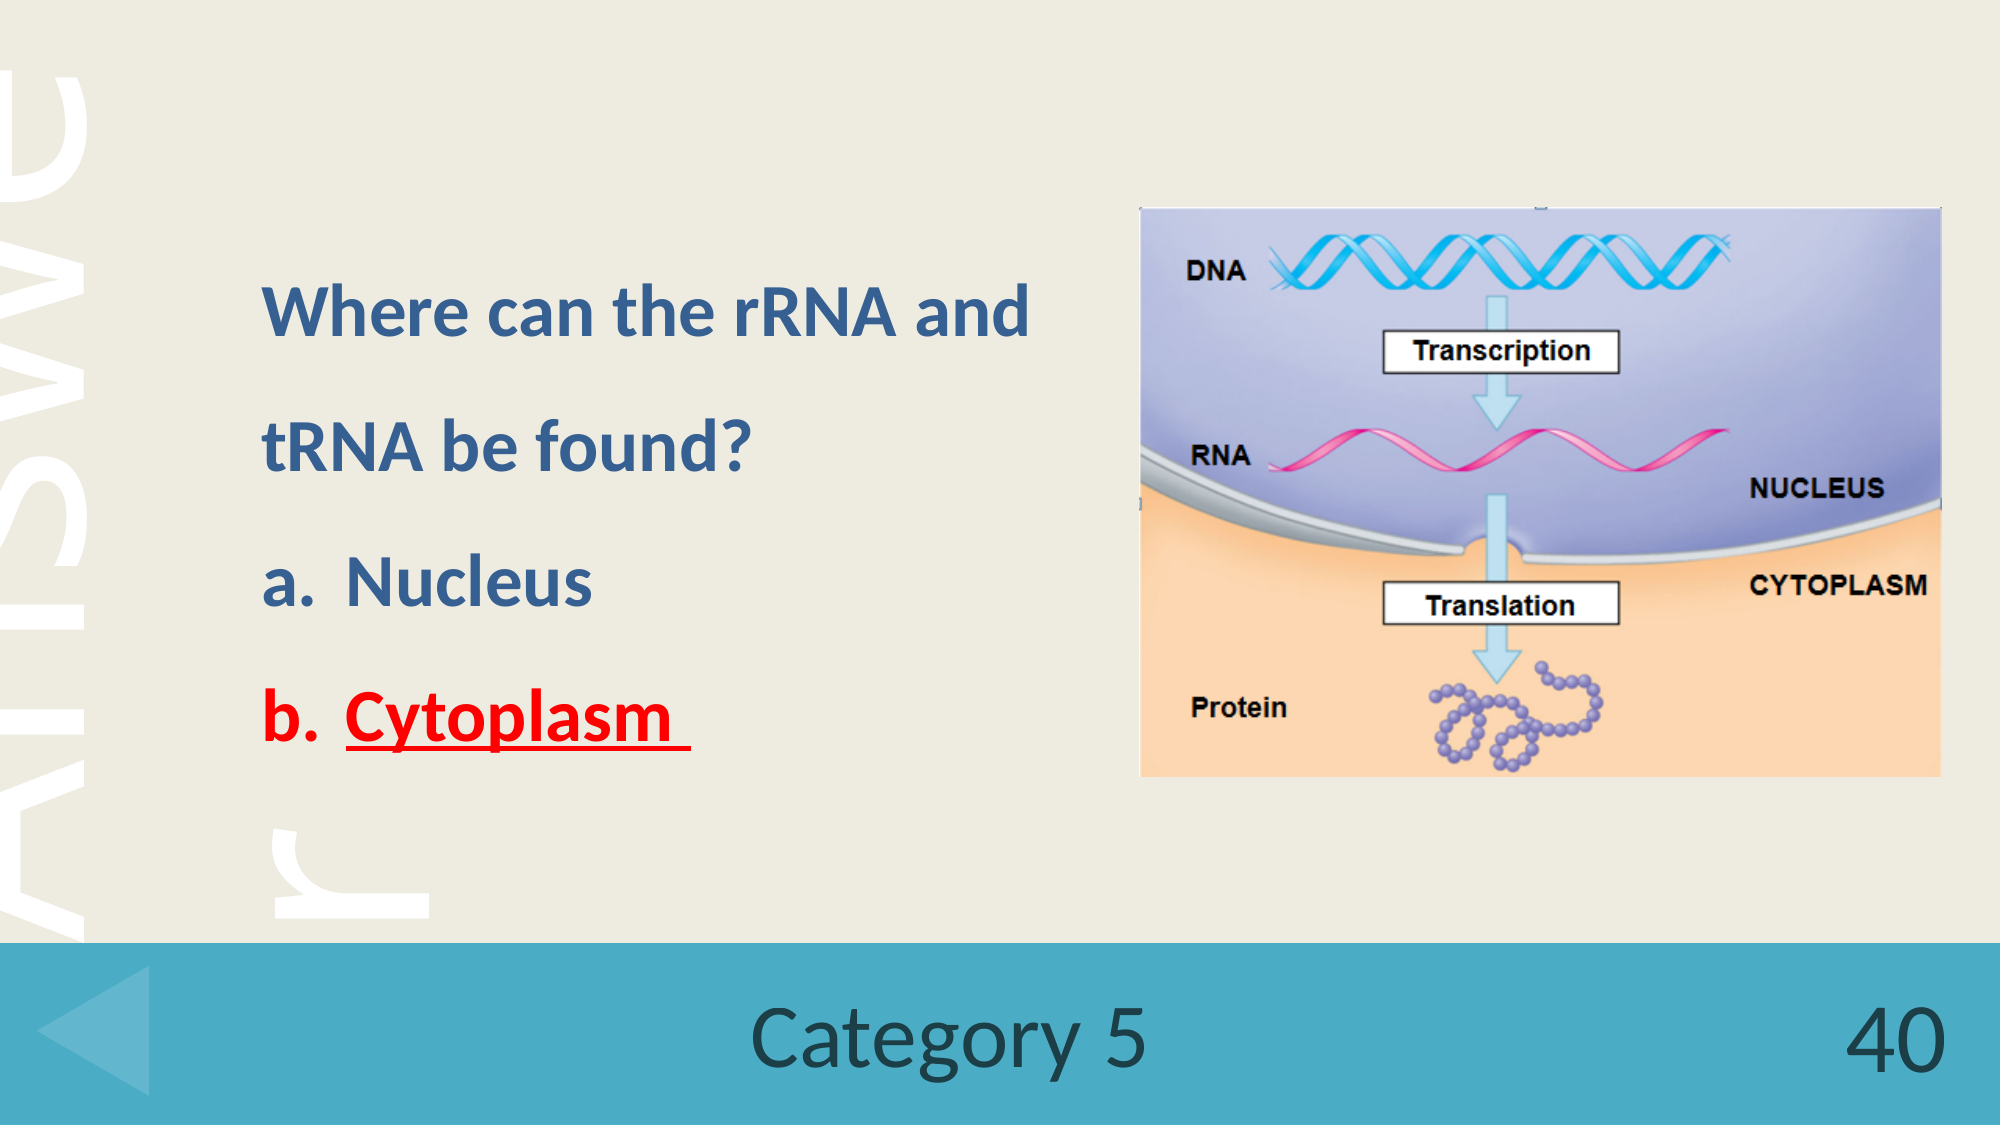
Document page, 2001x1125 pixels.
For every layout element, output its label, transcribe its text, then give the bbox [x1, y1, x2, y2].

title Category 5 [50, 937, 1850, 1125]
list 40 [1850, 967, 1963, 1097]
list Where can the rRNA and tRNA be found? Nucleus Cytoplasm [246, 53, 1140, 920]
picture [1139, 207, 1942, 777]
